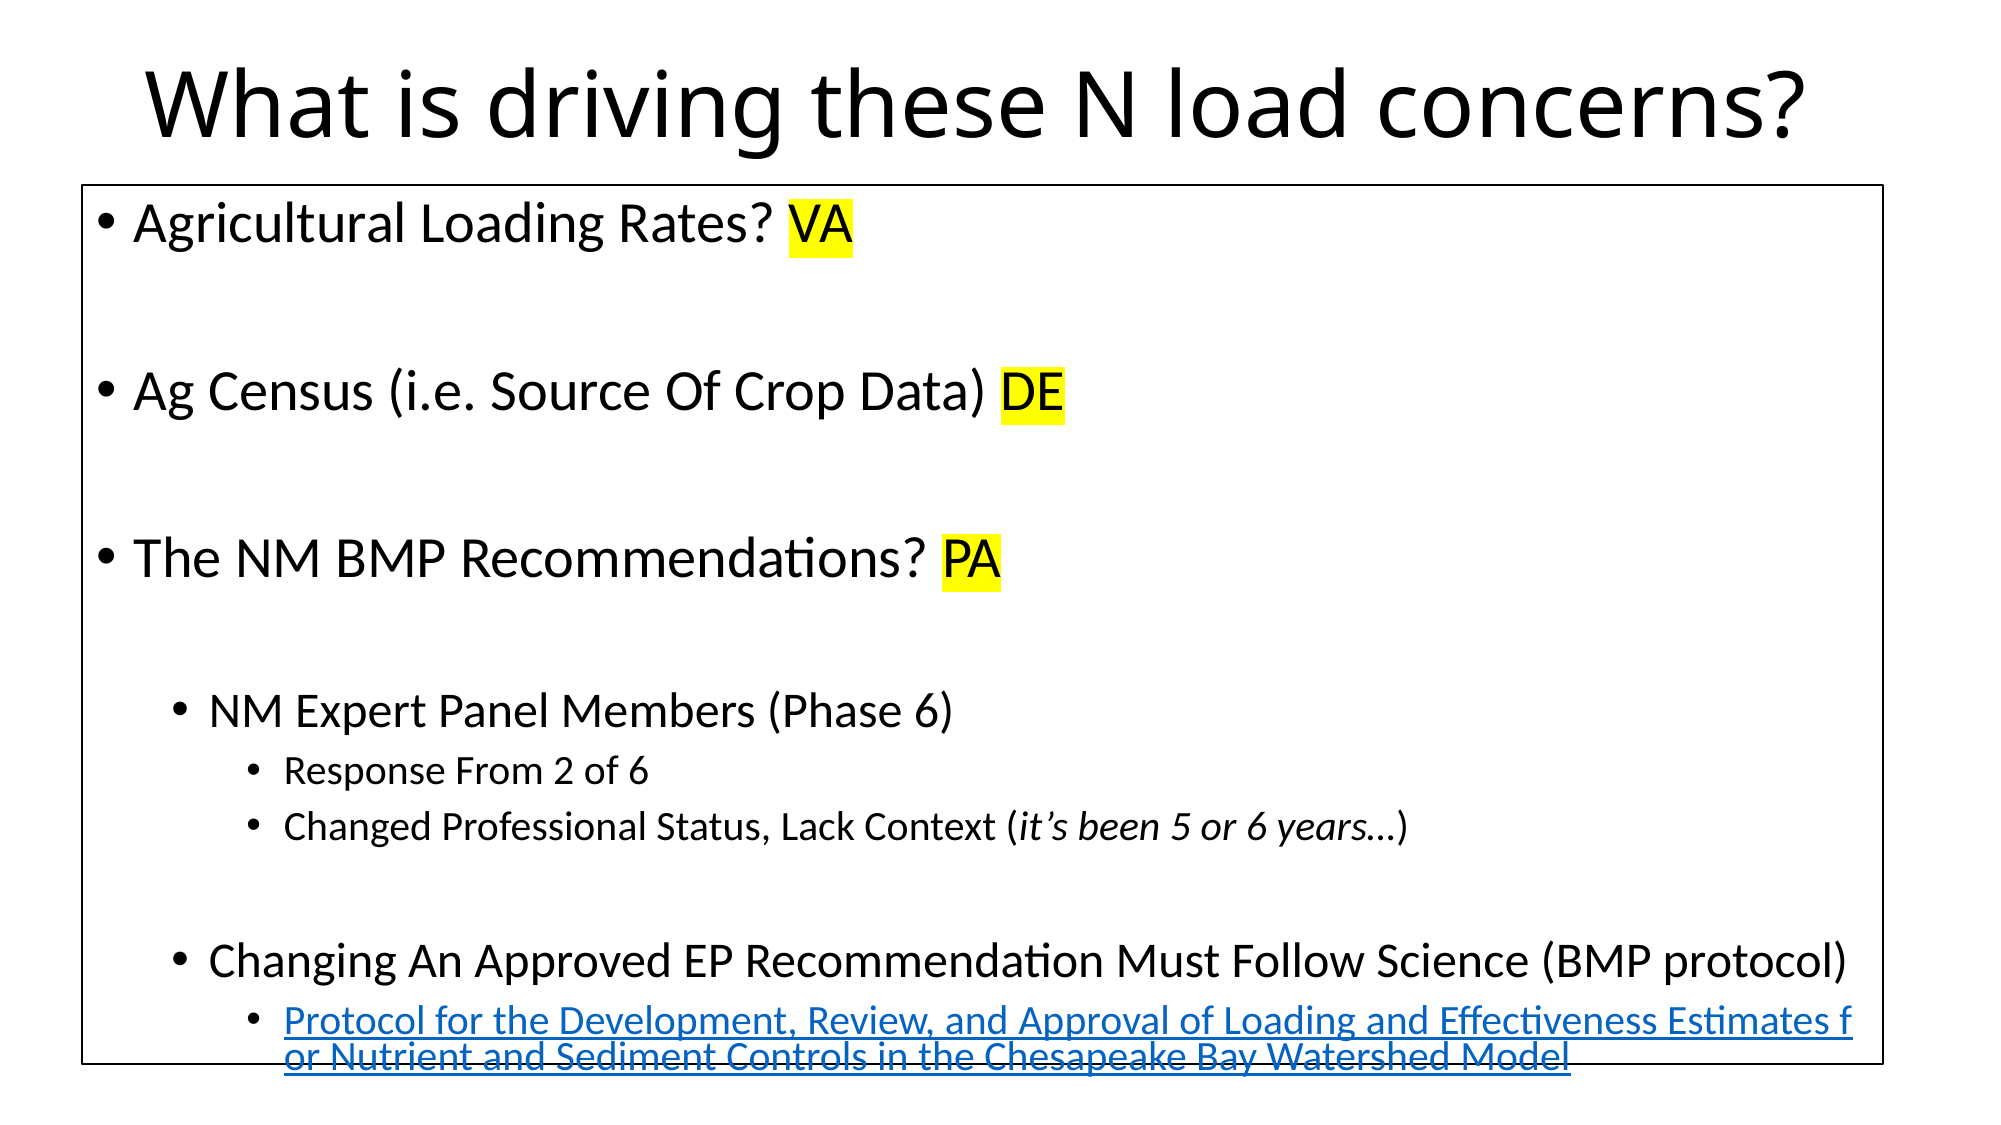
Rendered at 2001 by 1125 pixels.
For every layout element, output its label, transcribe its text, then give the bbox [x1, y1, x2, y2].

title What is driving these N load concerns? [129, 42, 1855, 174]
list Agricultural Loading Rates? VA Ag Census (i.e. Source Of Crop Data) DE The NM BMP Recommendations? PA NM Expert Panel Members (Phase 6) Response From 2 of 6 Changed Professional Status, Lack Context (it’s been 5 or 6 years…) Changing An Approved EP Recommendation Must Follow Science (BMP protocol) Protocol for the Development, Review, and Approval of Loading and Effectiveness Estimates for Nutrient and Sediment Controls in the Chesapeake Bay Watershed Model [81, 185, 1883, 1065]
